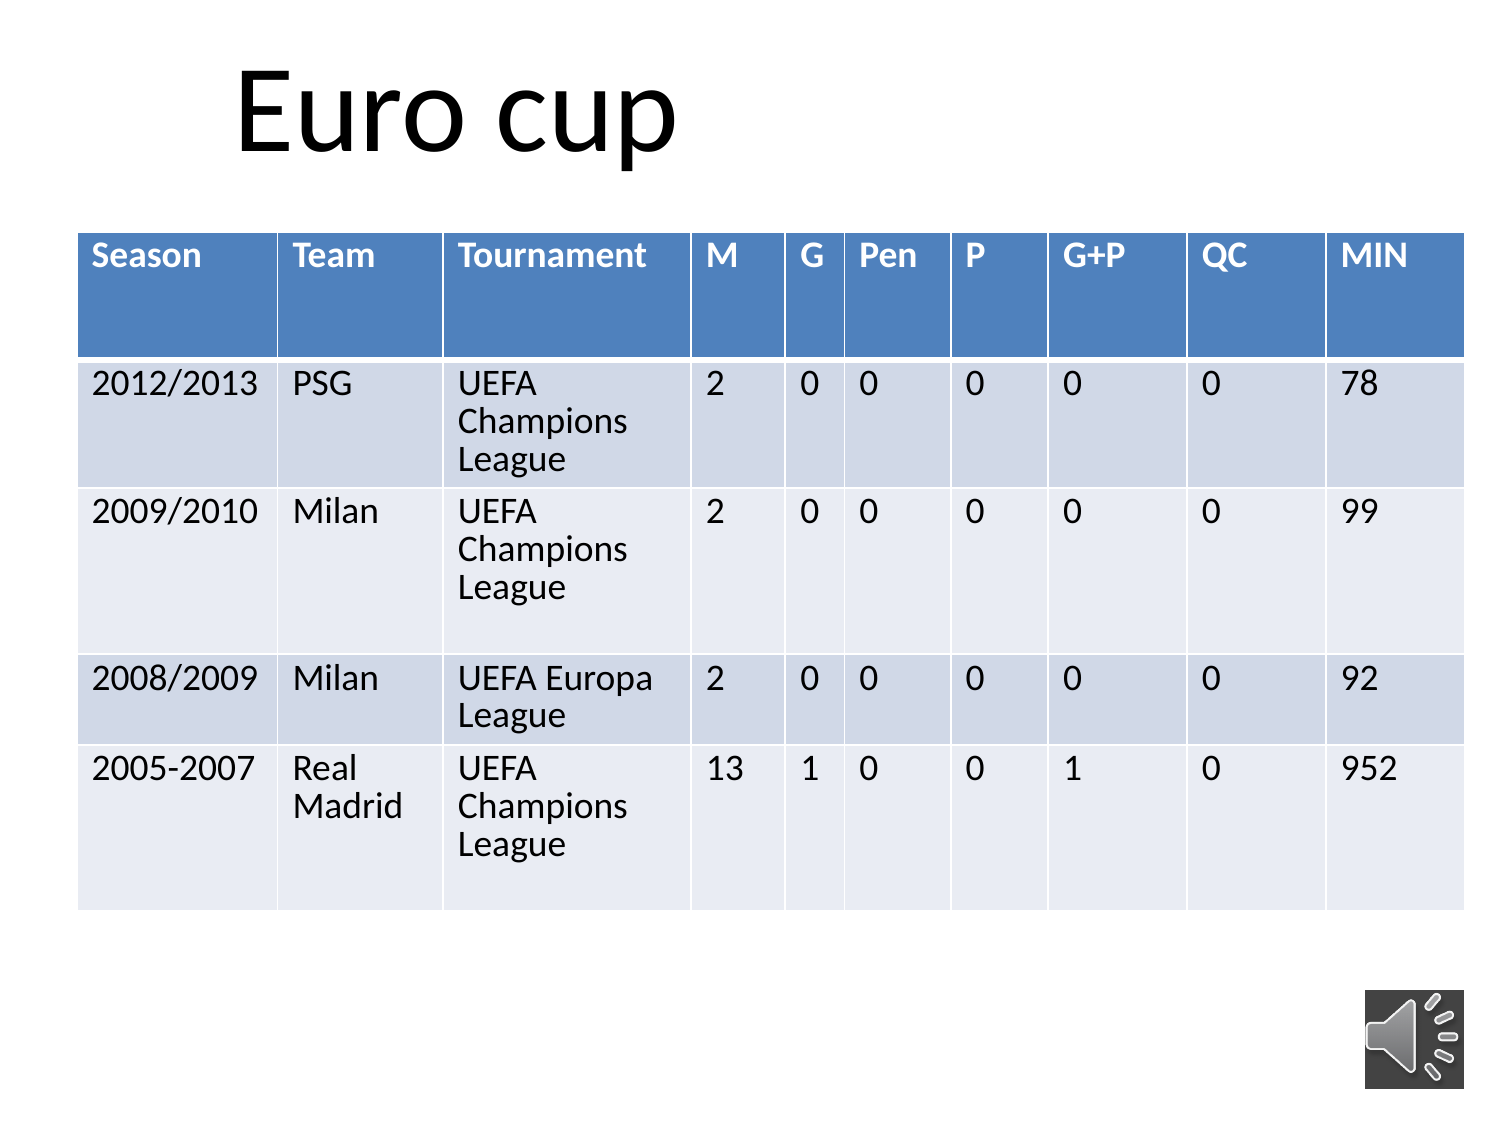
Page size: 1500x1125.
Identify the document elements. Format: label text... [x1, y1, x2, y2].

table_cell 0 [845, 363, 950, 487]
text_box Euro cup [218, 19, 1211, 184]
table_cell 0 [1188, 363, 1325, 487]
table_header G+P [1049, 233, 1186, 357]
table_cell Milan [278, 489, 442, 653]
table_header MIN [1327, 233, 1464, 357]
table_cell 0 [845, 655, 950, 744]
table_cell 0 [952, 746, 1047, 910]
table_header Tournament [444, 233, 690, 357]
table_cell 2012/2013 [78, 363, 277, 487]
table_header Pen [845, 233, 950, 357]
table_header P [952, 233, 1047, 357]
table_cell 0 [1188, 746, 1325, 910]
table_header M [692, 233, 784, 357]
table_cell Real Madrid [278, 746, 442, 910]
table_cell UEFA Champions League [444, 746, 690, 910]
table_header QC [1188, 233, 1325, 357]
table_cell 0 [1049, 655, 1186, 744]
table_cell 0 [952, 655, 1047, 744]
picture [1364, 989, 1465, 1090]
table_cell 0 [845, 746, 950, 910]
table_cell 2008/2009 [78, 655, 277, 744]
table_cell 1 [786, 746, 844, 910]
table_cell 0 [1049, 363, 1186, 487]
table_cell 0 [952, 489, 1047, 653]
table_cell 0 [786, 489, 844, 653]
table_cell UEFA Champions League [444, 489, 690, 653]
table_header G [786, 233, 844, 357]
table_cell 0 [1049, 489, 1186, 653]
table_cell 0 [845, 489, 950, 653]
table_cell 99 [1327, 489, 1464, 653]
table_cell 0 [786, 363, 844, 487]
table_cell 2 [692, 489, 784, 653]
table_cell 0 [1188, 489, 1325, 653]
table_cell UEFA Europa League [444, 655, 690, 744]
table_cell 2005-2007 [78, 746, 277, 910]
table_header Team [278, 233, 442, 357]
table_cell 92 [1327, 655, 1464, 744]
table_cell 1 [1049, 746, 1186, 910]
table_cell 2 [692, 363, 784, 487]
table_cell PSG [278, 363, 442, 487]
table_header Season [78, 233, 277, 357]
table_cell 13 [692, 746, 784, 910]
table_cell UEFA Champions League [444, 363, 690, 487]
table_cell 2 [692, 655, 784, 744]
table_cell 2009/2010 [78, 489, 277, 653]
table_cell 0 [1188, 655, 1325, 744]
table_cell 0 [786, 655, 844, 744]
table_cell 0 [952, 363, 1047, 487]
table_cell Milan [278, 655, 442, 744]
table_cell 952 [1327, 746, 1464, 910]
table_cell 78 [1327, 363, 1464, 487]
